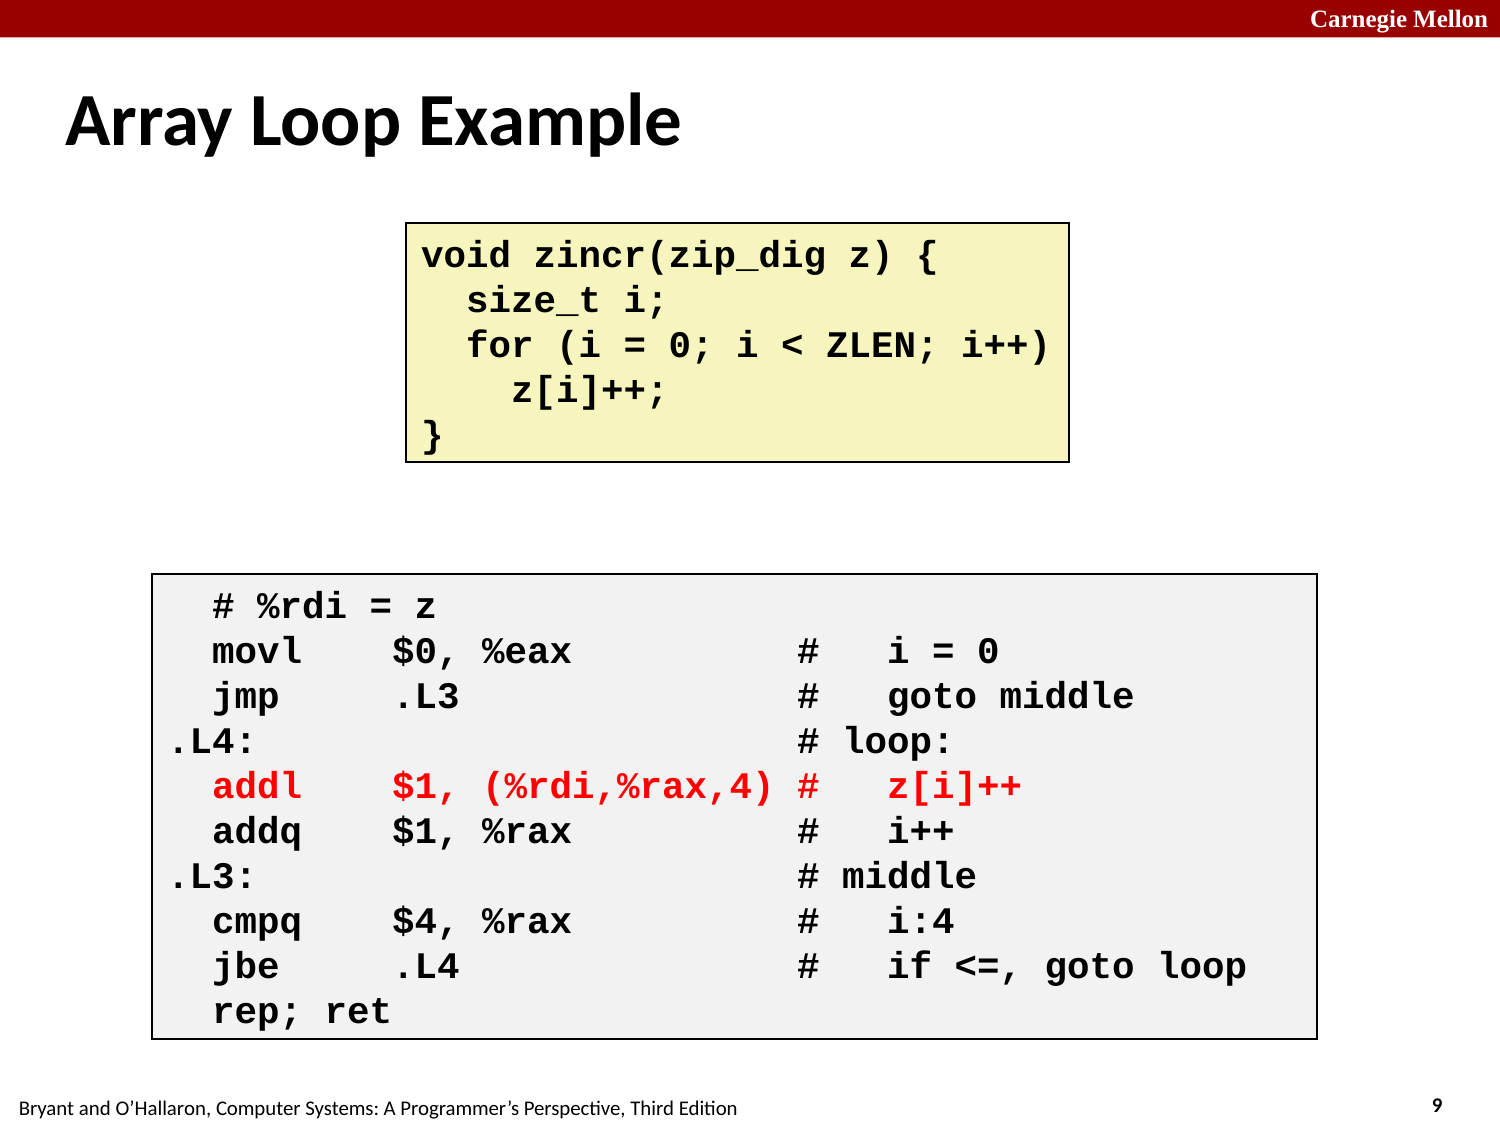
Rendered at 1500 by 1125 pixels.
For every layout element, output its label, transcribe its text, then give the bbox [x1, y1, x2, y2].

text_box void zincr(zip_dig z) { size_t i; for (i = 0; i < ZLEN; i++) z[i]++; } [406, 222, 1069, 463]
text_box # %rdi = z movl $0, %eax # i = 0 jmp .L3 # goto middle .L4: # loop: addl $1, (%rdi,%rax,4) # z[i]++ addq $1, %rax # i++ .L3: # middle cmpq $4, %rax # i:4 jbe .L4 # if <=, goto loop rep; ret [152, 574, 1317, 1039]
title Array Loop Example [49, 68, 1426, 163]
